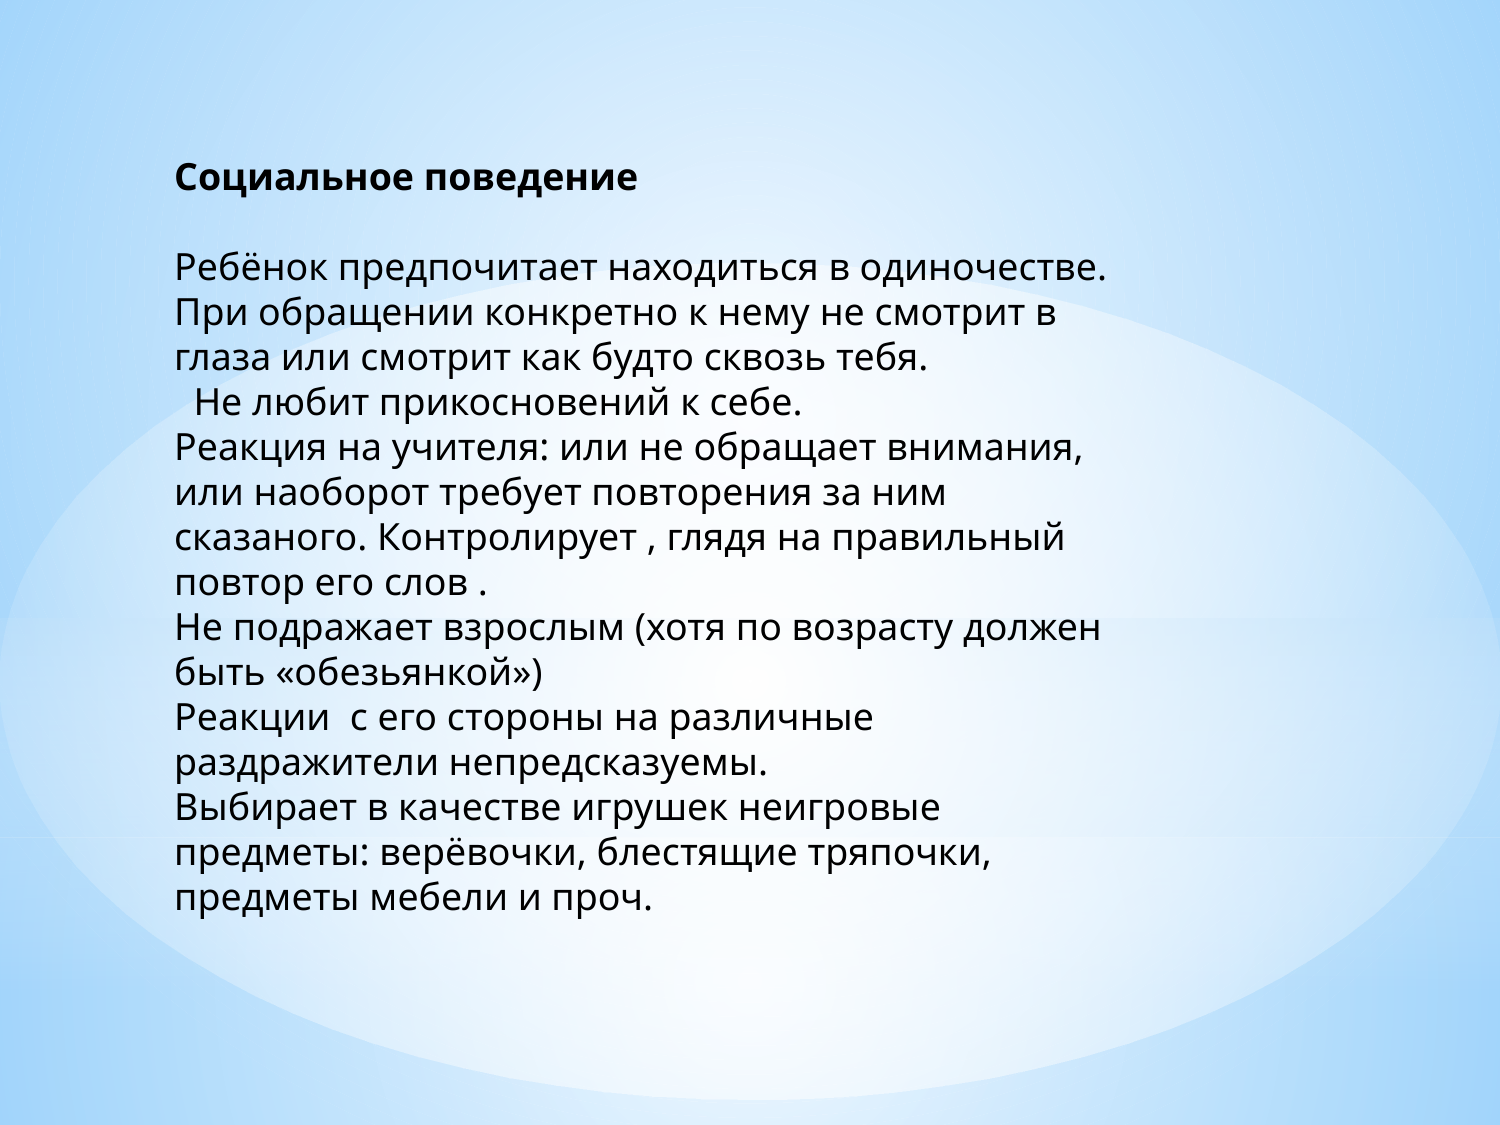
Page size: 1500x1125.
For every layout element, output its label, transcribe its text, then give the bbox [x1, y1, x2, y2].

text_box Социальное поведение Ребёнок предпочитает находиться в одиночестве. При обращении конкретно к нему не смотрит в глаза или смотрит как будто сквозь тебя. Не любит прикосновений к себе. Реакция на учителя: или не обращает внимания, или наоборот требует повторения за ним сказаного. Контролирует , глядя на правильный повтор его слов . Не подражает взрослым (хотя по возрасту должен быть «обезьянкой») Реакции с его стороны на различные раздражители непредсказуемы. Выбирает в качестве игрушек неигровые предметы: верёвочки, блестящие тряпочки, предметы мебели и проч. [159, 145, 1125, 926]
